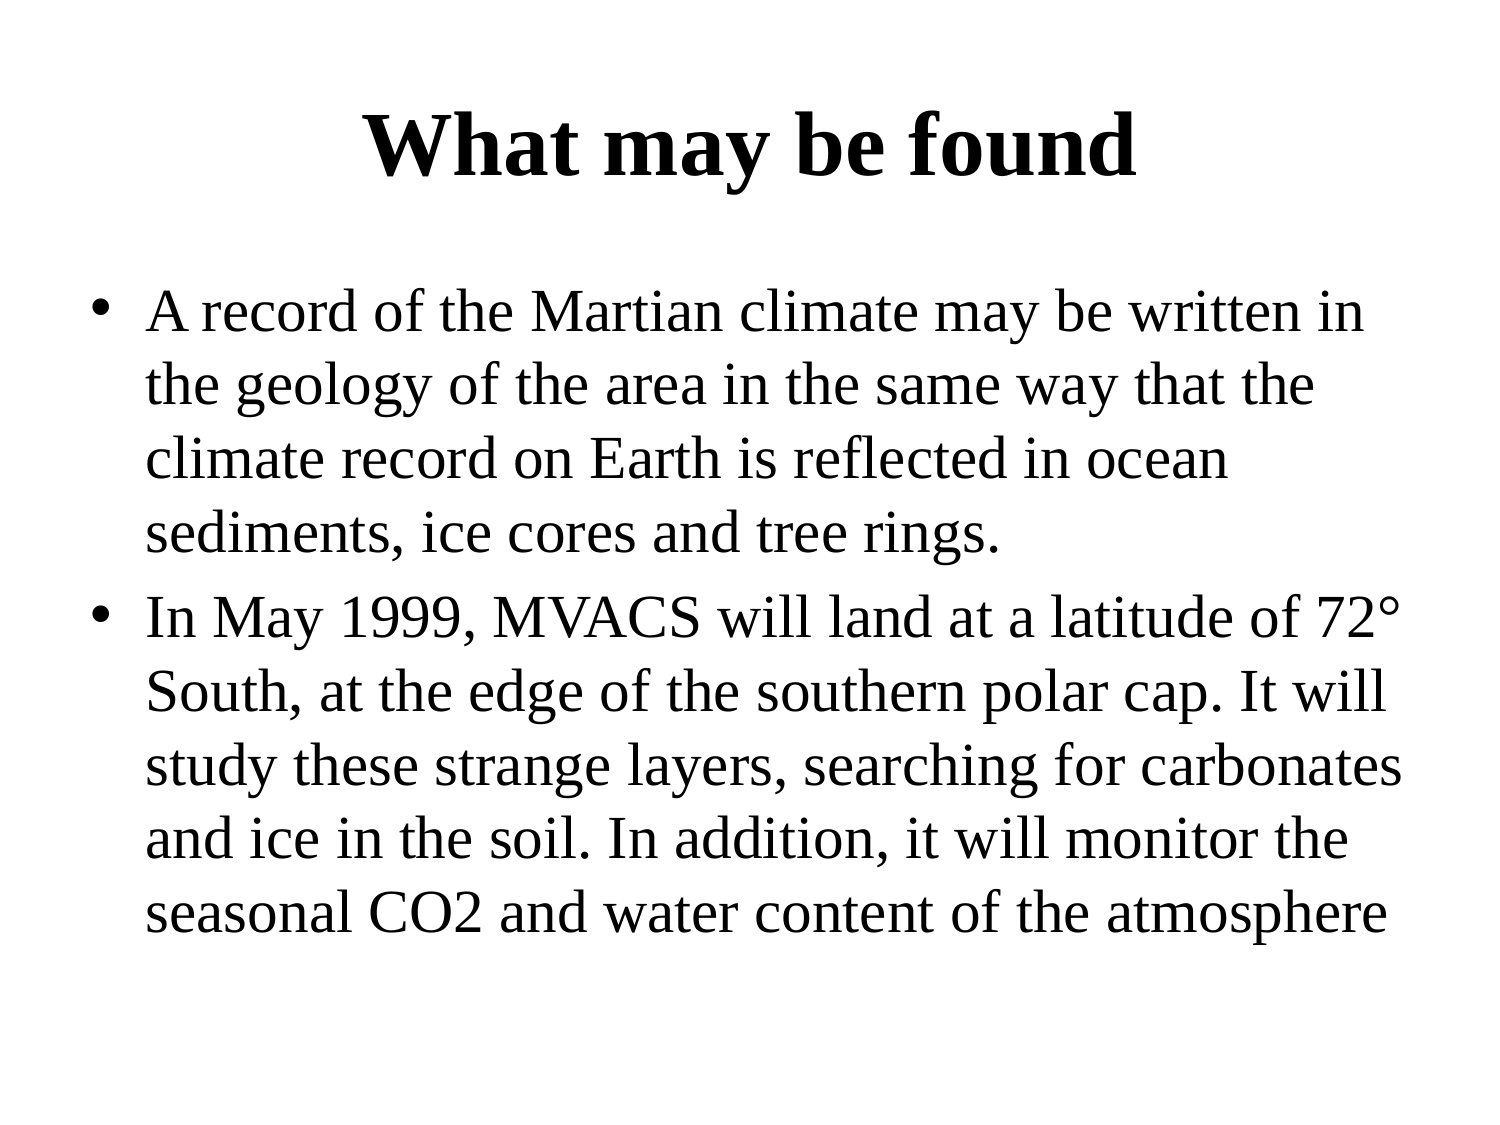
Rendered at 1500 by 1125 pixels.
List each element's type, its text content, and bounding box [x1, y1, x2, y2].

list A record of the Martian climate may be written in the geology of the area in the same way that the climate record on Earth is reflected in ocean sediments, ice cores and tree rings. In May 1999, MVACS will land at a latitude of 72° South, at the edge of the southern polar cap. It will study these strange layers, searching for carbonates and ice in the soil. In addition, it will monitor the seasonal CO2 and water content of the atmosphere [75, 262, 1425, 1005]
title What may be found [75, 45, 1425, 233]
